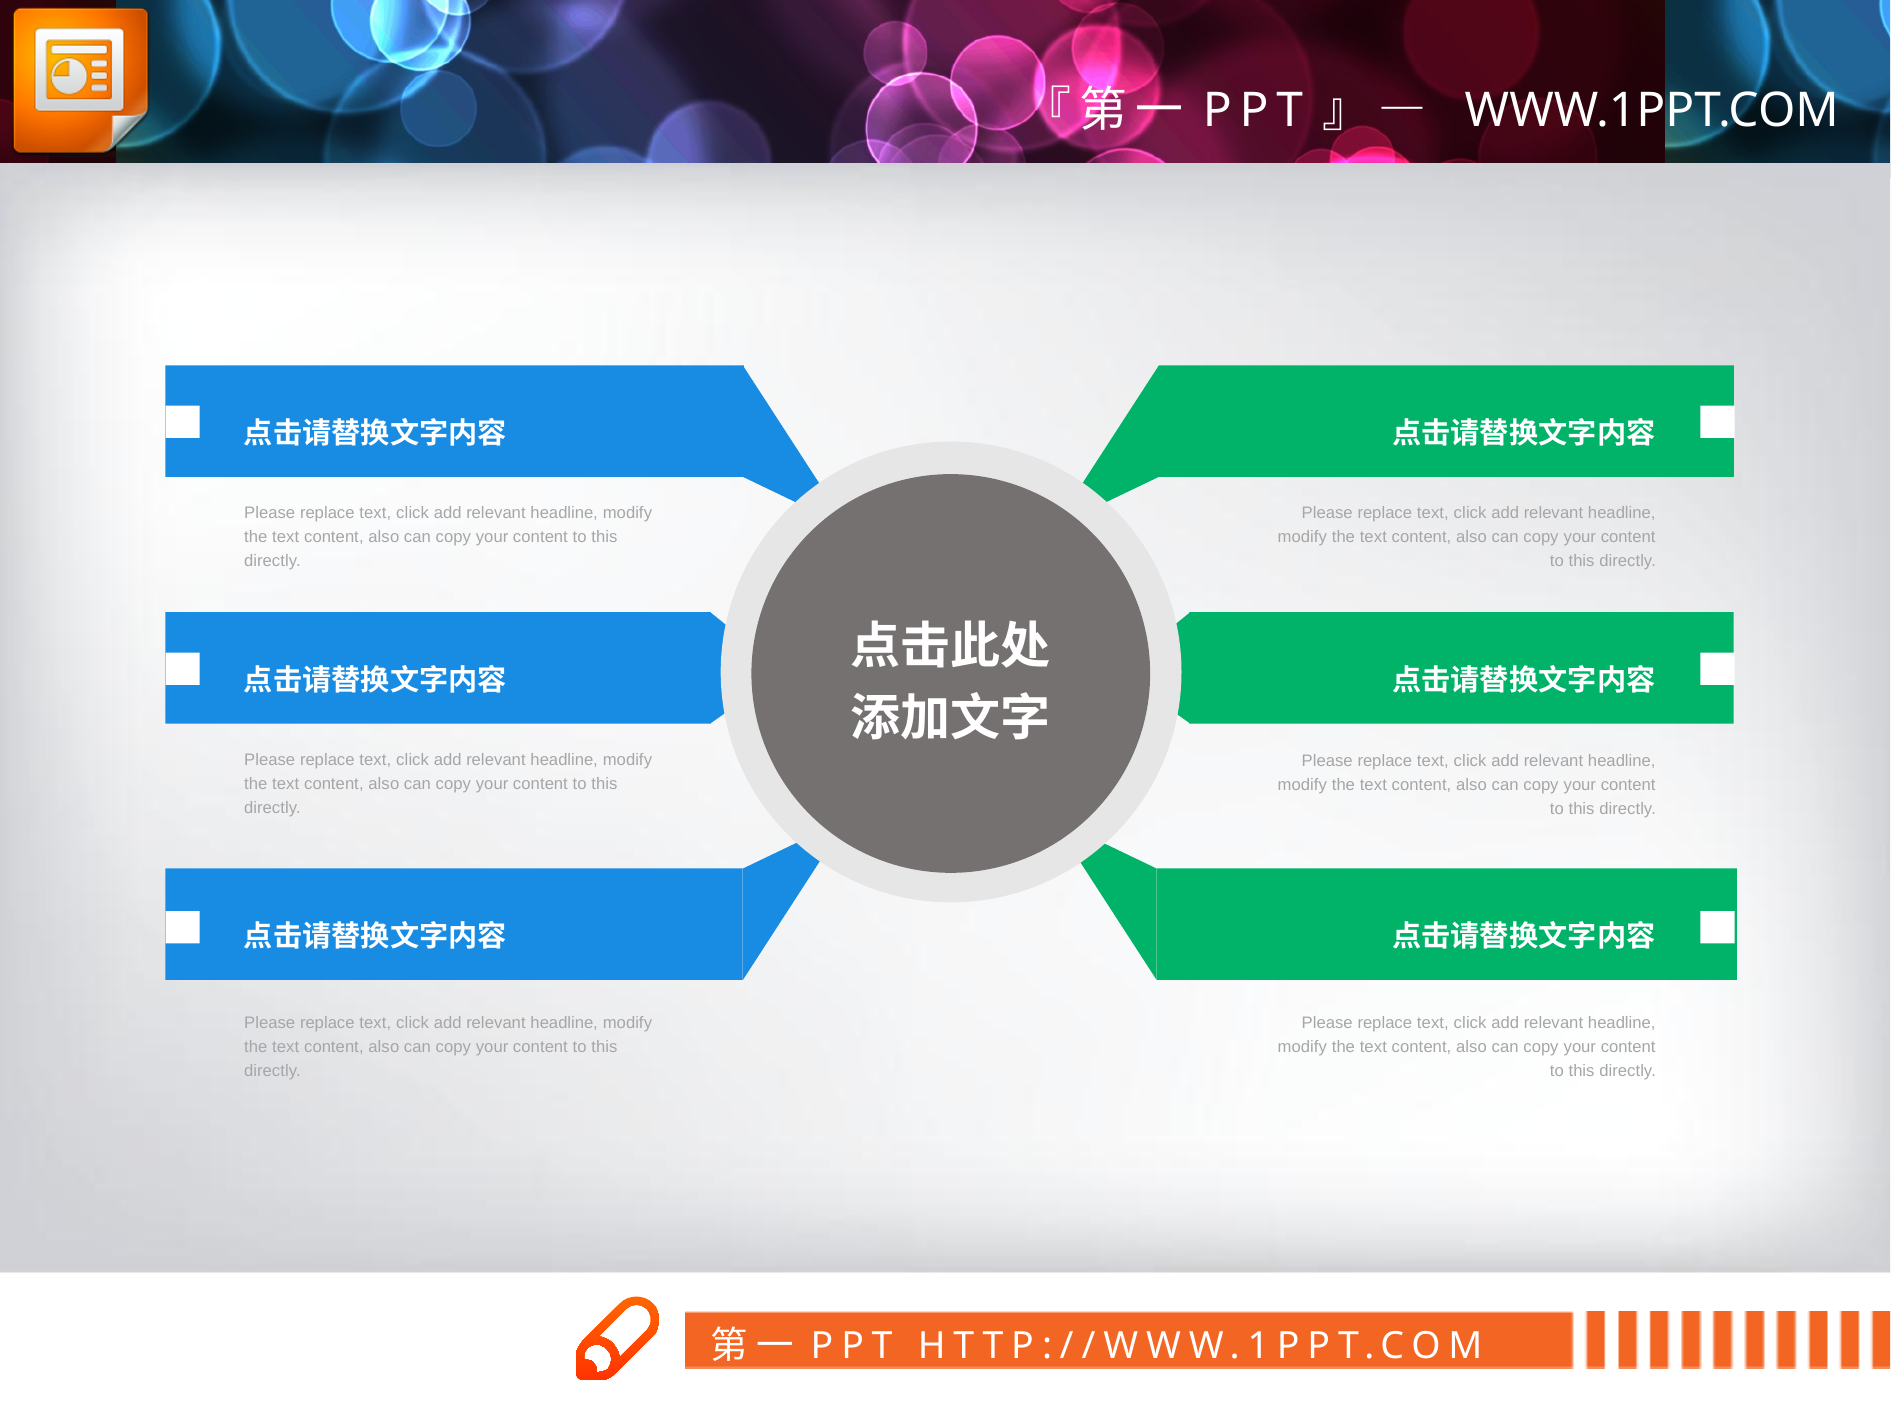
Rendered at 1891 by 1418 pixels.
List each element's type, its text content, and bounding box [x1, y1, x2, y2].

picture [0, 0, 1891, 1275]
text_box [1067, 831, 1738, 981]
text_box Please replace text, click add relevant headline, modify the text content, also can copy your content to this directly. [1268, 738, 1657, 825]
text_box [165, 831, 833, 981]
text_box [165, 365, 833, 515]
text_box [165, 611, 715, 724]
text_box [1069, 365, 1735, 515]
text_box Please replace text, click add relevant headline, modify the text content, also can copy your content to this directly. [1268, 1001, 1657, 1087]
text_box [720, 441, 1182, 903]
text_box Please replace text, click add relevant headline, modify the text content, also can copy your content to this directly. [244, 737, 654, 825]
text_box Please replace text, click add relevant headline, modify the text content, also can copy your content to this directly. [244, 524, 654, 577]
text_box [1186, 611, 1734, 724]
text_box Please replace text, click add relevant headline, modify the text content, also can copy your content to this directly. [244, 1000, 654, 1087]
text_box Please replace text, click add relevant headline, modify the text content, also can copy your content to this directly. [1268, 524, 1657, 577]
picture [685, 1311, 1891, 1369]
